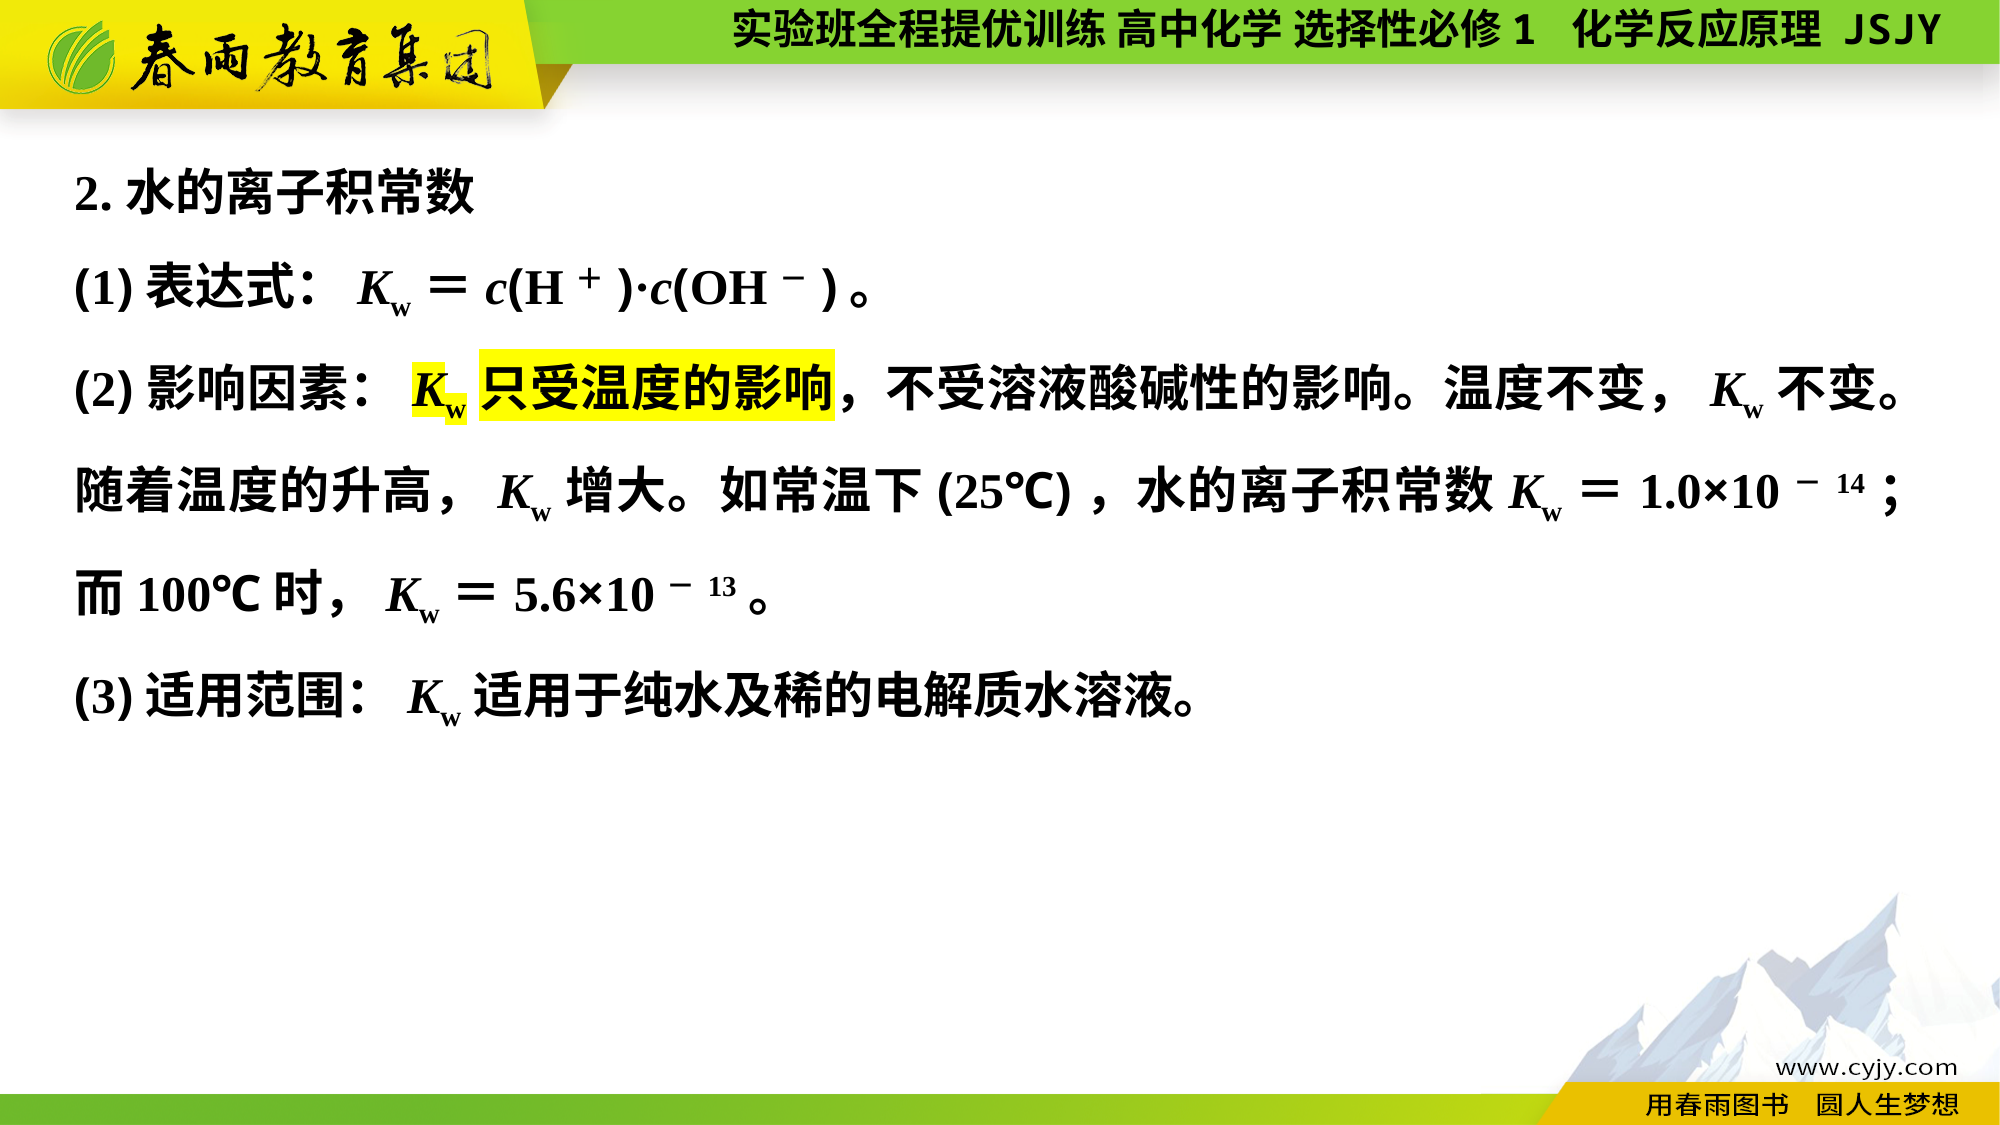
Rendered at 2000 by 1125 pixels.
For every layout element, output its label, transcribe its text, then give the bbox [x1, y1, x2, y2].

picture [0, 0, 2000, 1125]
list 2.水的离子积常数 (1)表达式：Kw＝c(H＋)·c(OH－)。 (2)影响因素：Kw只受温度的影响，不受溶液酸碱性的影响。温度不变，Kw不变。随着温度的升高，Kw增大。如常温下(25℃)，水的离子积常数Kw＝1.0×10－14；而100℃时，Kw＝5.6×10－13。 (3)适用范围：Kw适用于纯水及稀的电解质水溶液。 [59, 122, 1944, 683]
